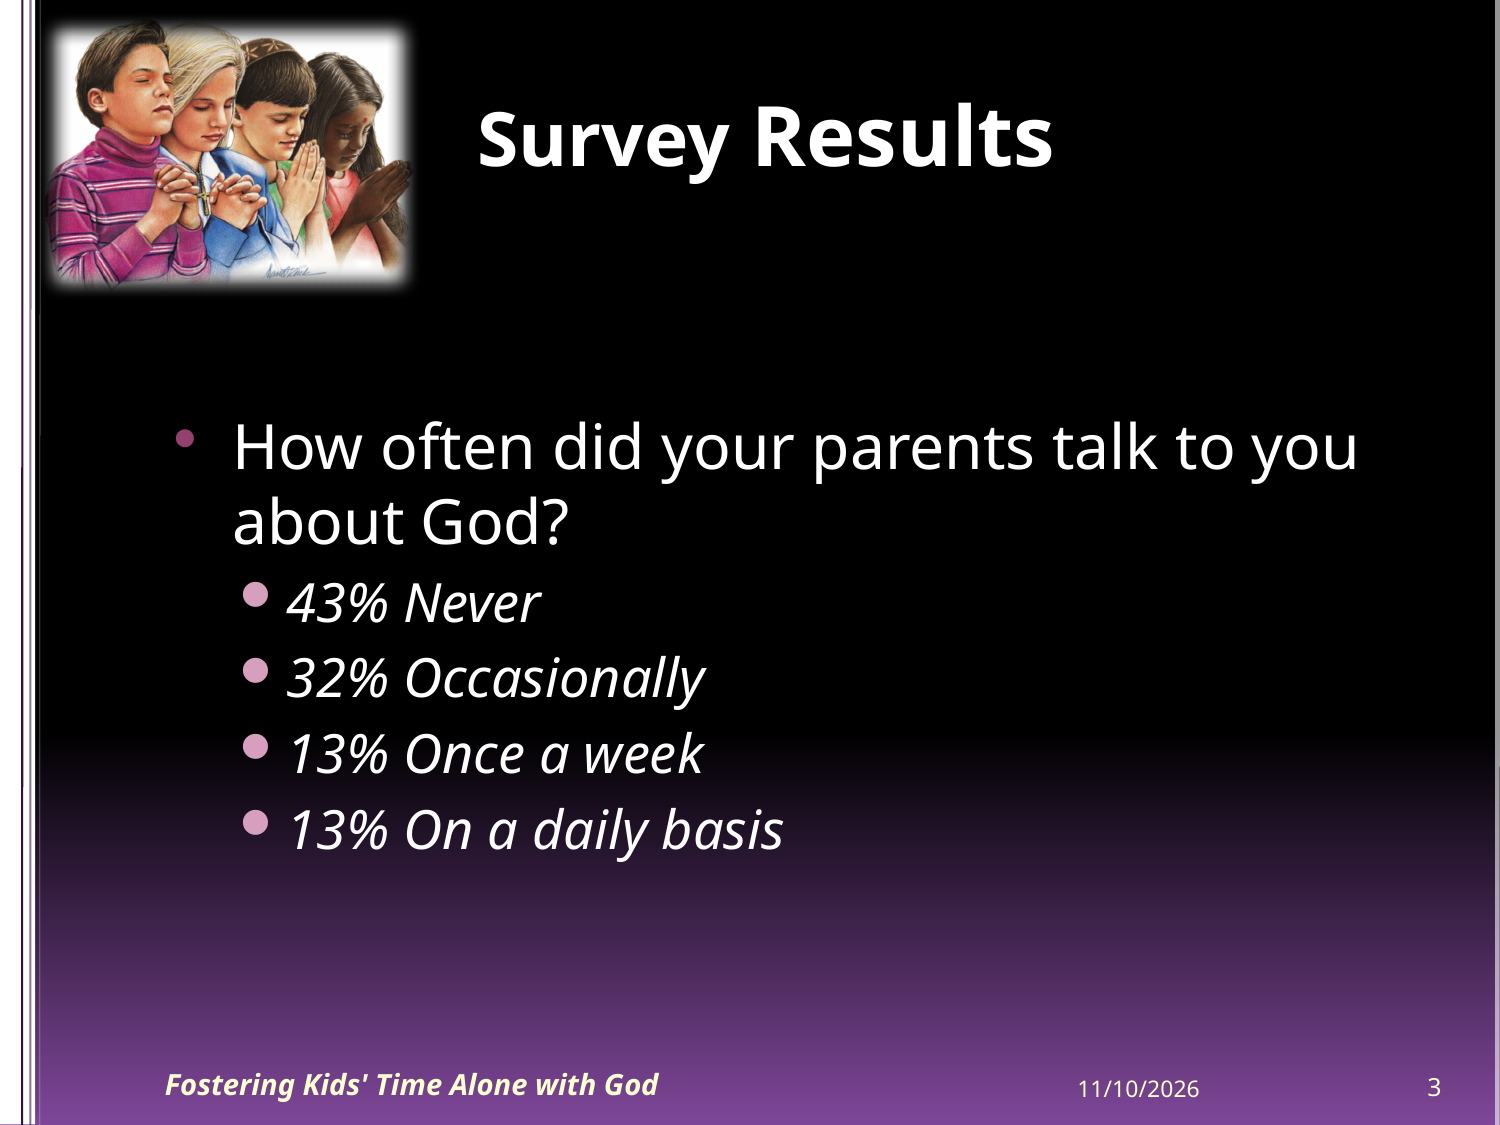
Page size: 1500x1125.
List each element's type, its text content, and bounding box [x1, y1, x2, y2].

list How often did your parents talk to you about God? 43% Never 32% Occasionally 13% Once a week 13% On a daily basis [150, 399, 1425, 1053]
title Survey Results [462, 37, 1450, 229]
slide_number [1063, 1053, 1412, 1114]
footer Fostering Kids' Time Alone with God [150, 1053, 1063, 1114]
slide_number 3 [1412, 1053, 1488, 1114]
picture [48, 23, 411, 289]
